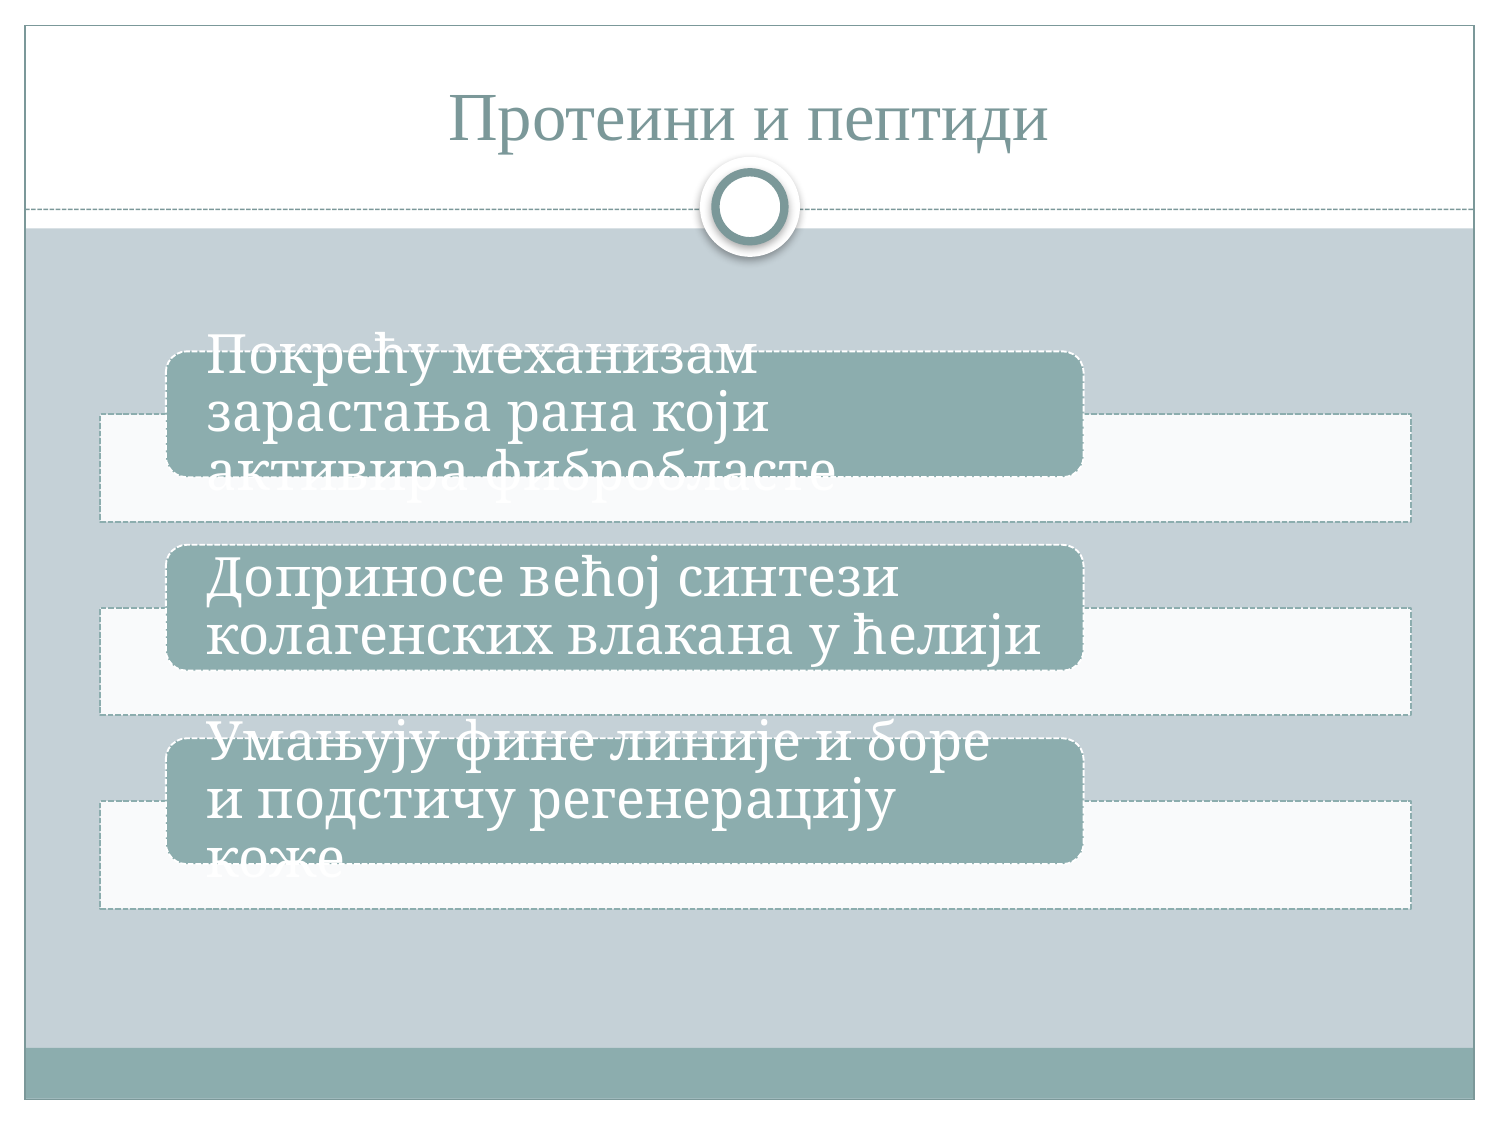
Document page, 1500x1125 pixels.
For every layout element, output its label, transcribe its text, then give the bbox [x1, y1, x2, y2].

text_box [100, 160, 1412, 1100]
title Протеини и пептиди [49, 37, 1450, 162]
